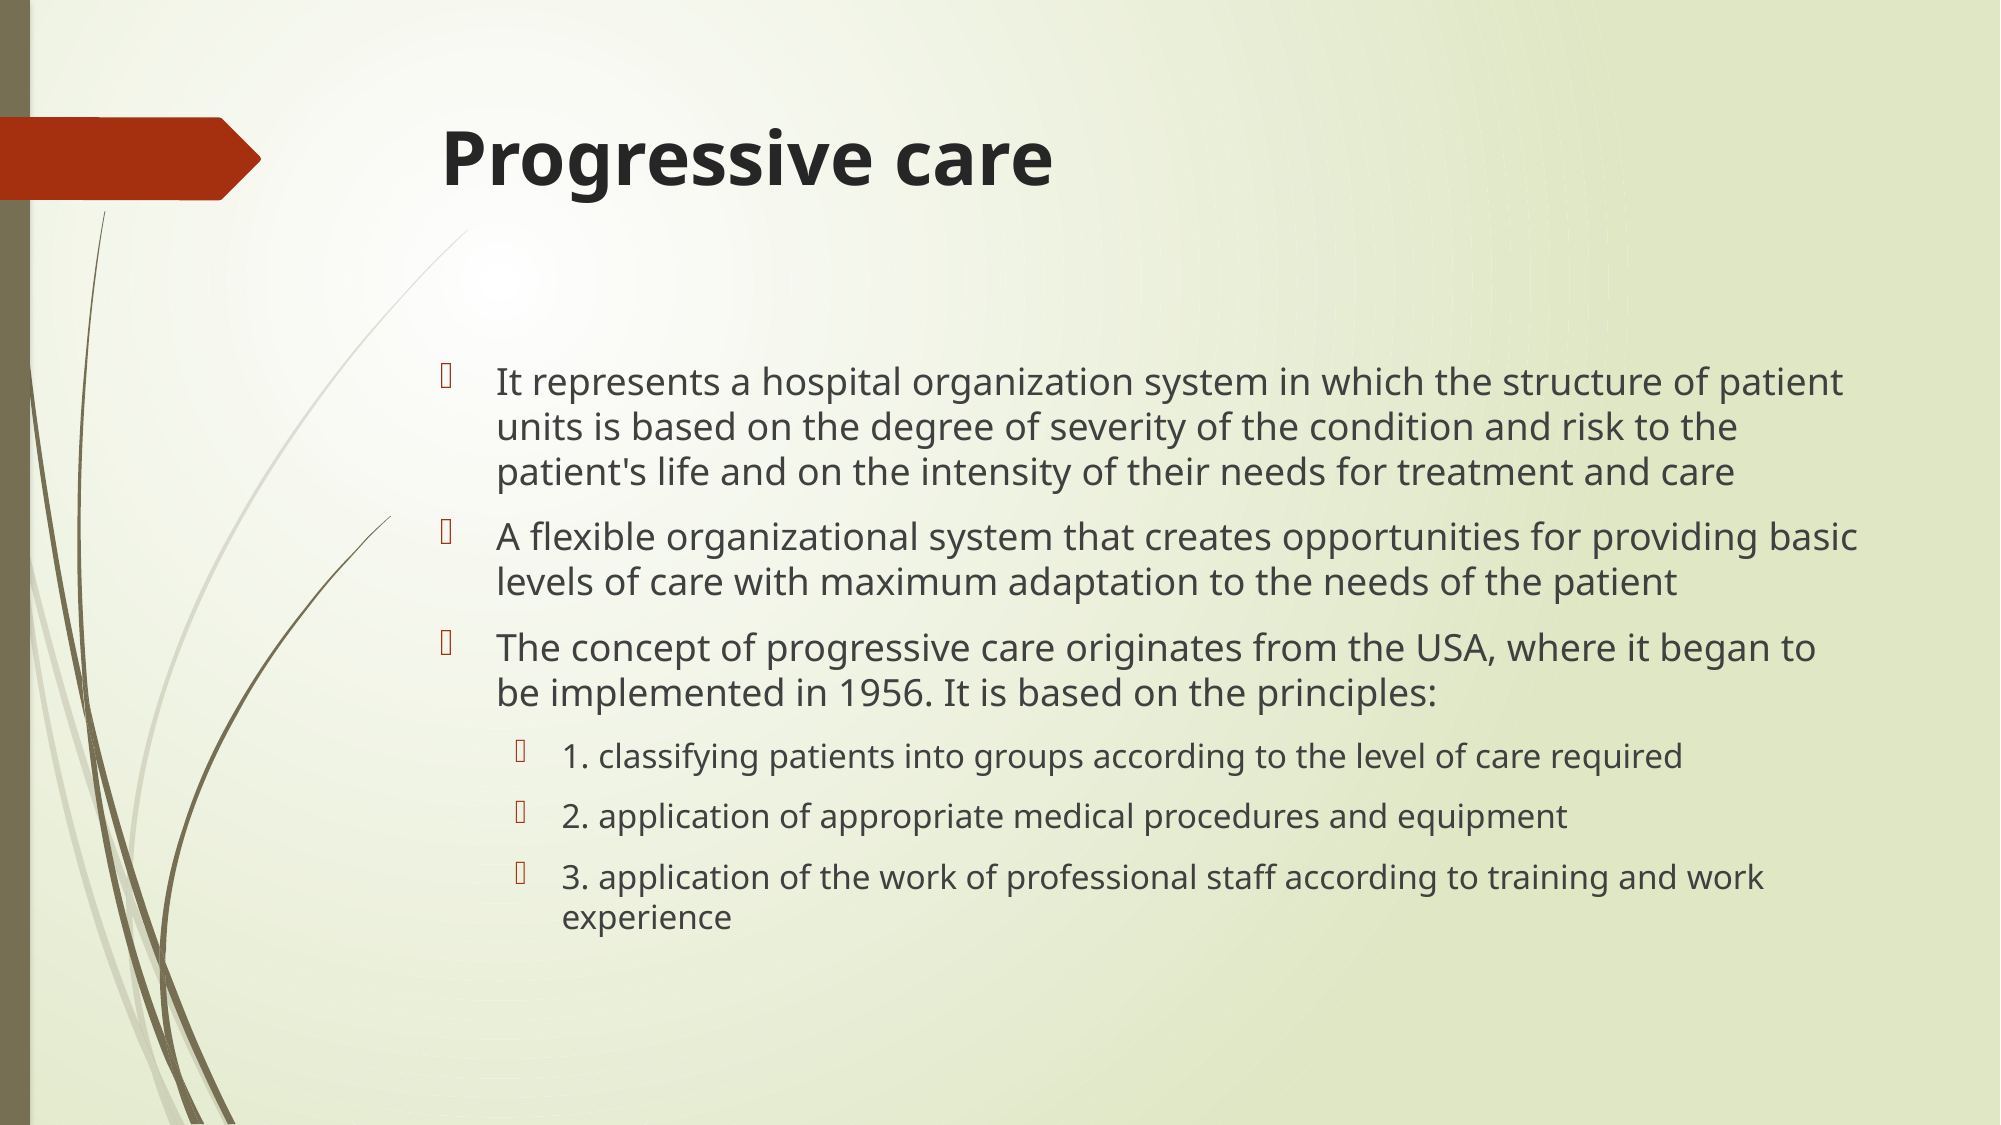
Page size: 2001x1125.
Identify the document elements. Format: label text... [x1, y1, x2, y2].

list It represents a hospital organization system in which the structure of patient units is based on the degree of severity of the condition and risk to the patient's life and on the intensity of their needs for treatment and care A flexible organizational system that creates opportunities for providing basic levels of care with maximum adaptation to the needs of the patient The concept of progressive care originates from the USA, where it began to be implemented in 1956. It is based on the principles: 1. classifying patients into groups according to the level of care required 2. application of appropriate medical procedures and equipment 3. application of the work of professional staff according to training and work experience [424, 350, 1888, 970]
title Progressive care [425, 102, 1888, 313]
